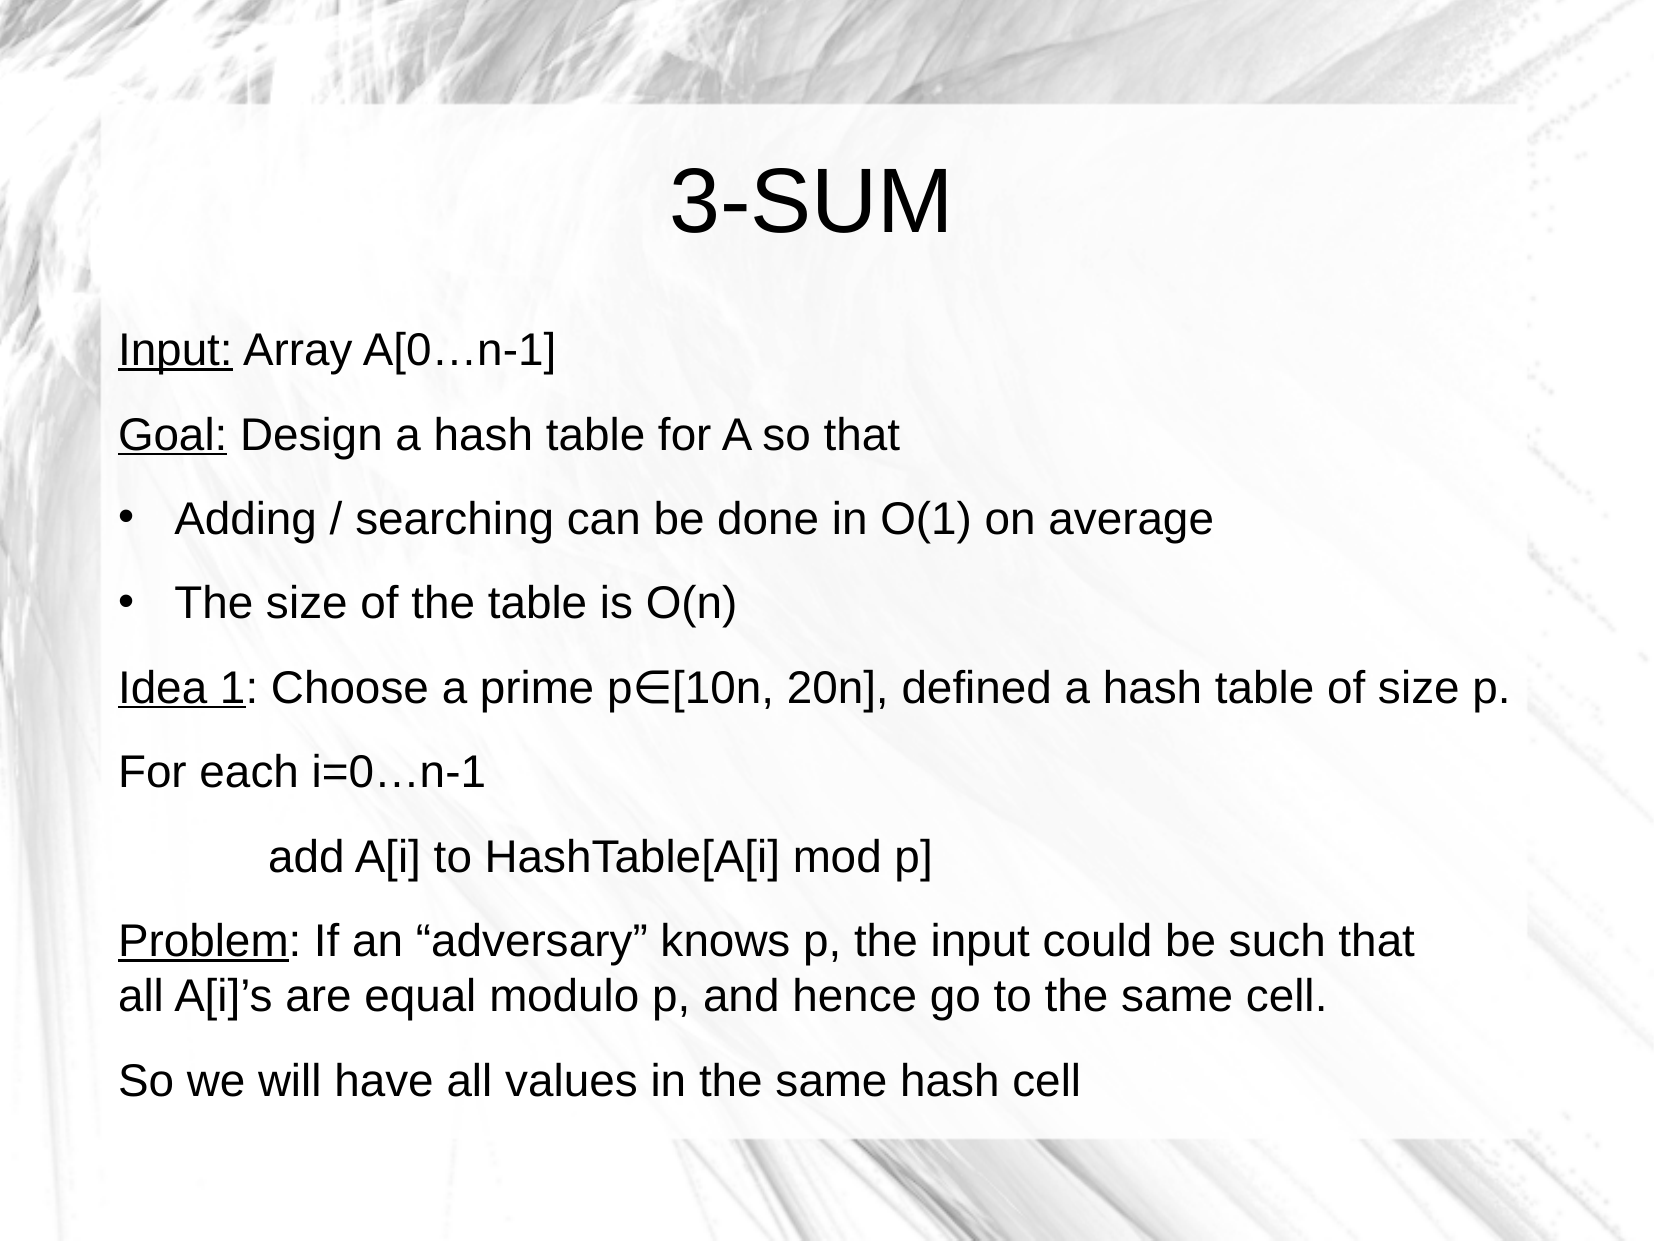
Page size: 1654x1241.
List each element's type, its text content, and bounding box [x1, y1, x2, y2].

list Input: Array A[0…n-1] Goal: Design a hash table for A so that Adding / searching can be done in O(1) on average The size of the table is O(n) Idea 1: Choose a prime p∈[10n, 20n], defined a hash table of size p. For each i=0…n-1 add A[i] to HashTable[A[i] mod p] Problem: If an “adversary” knows p, the input could be such that all A[i]’s are equal modulo p, and hence go to the same cell. So we will have all values in the same hash cell [118, 319, 1571, 1102]
title 3-SUM [118, 112, 1506, 281]
picture [0, 0, 1654, 1241]
